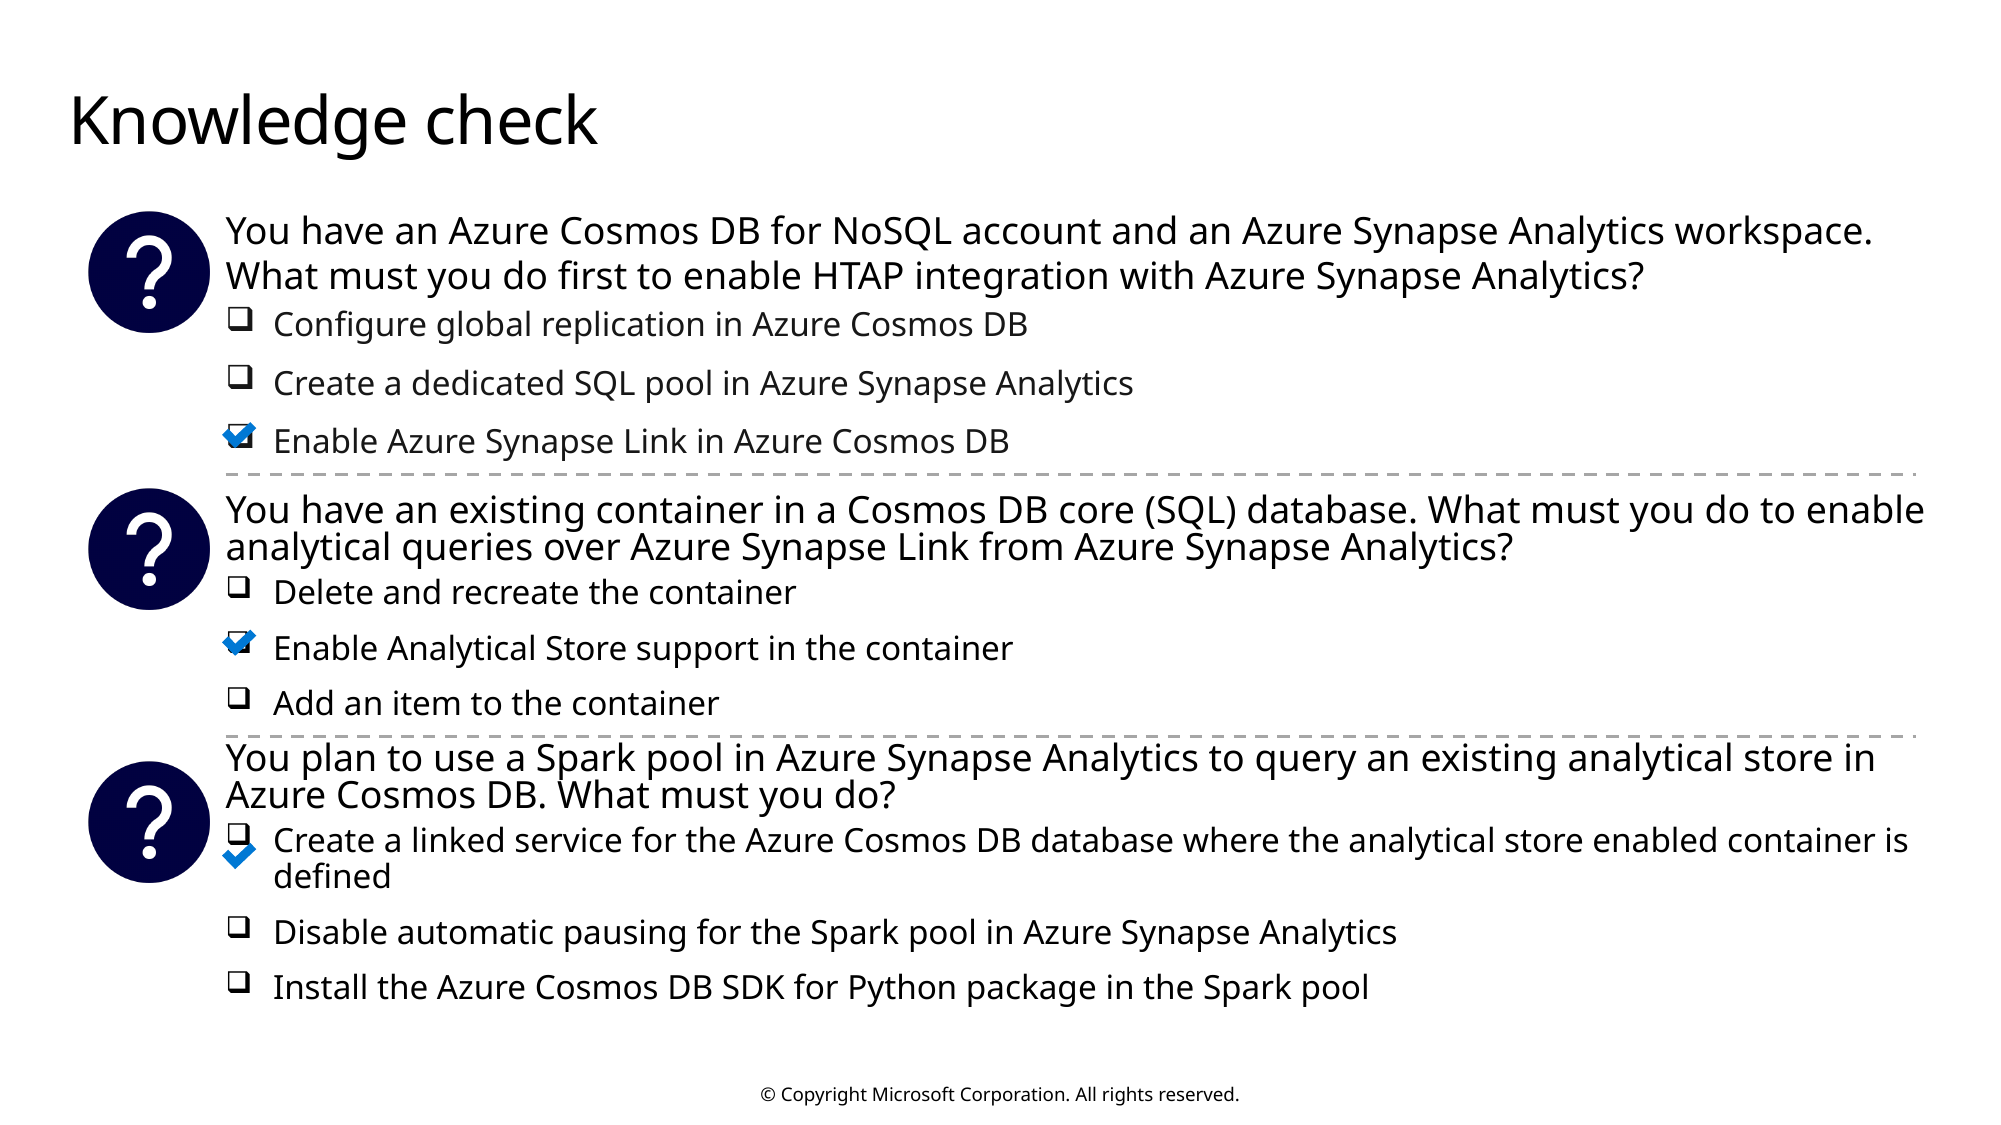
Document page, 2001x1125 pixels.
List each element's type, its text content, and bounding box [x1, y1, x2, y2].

list You have an existing container in a Cosmos DB core (SQL) database. What must you do to enable analytical queries over Azure Synapse Link from Azure Synapse Analytics? Delete and recreate the container Enable Analytical Store support in the container Add an item to the container [225, 489, 1930, 727]
list You have an Azure Cosmos DB for NoSQL account and an Azure Synapse Analytics workspace. What must you do first to enable HTAP integration with Azure Synapse Analytics? Configure global replication in Azure Cosmos DB Create a dedicated SQL pool in Azure Synapse Analytics Enable Azure Synapse Link in Azure Cosmos DB [225, 215, 1930, 452]
picture [72, 471, 226, 626]
text_box [225, 425, 253, 445]
text_box [226, 846, 253, 866]
picture [72, 745, 226, 899]
title Knowledge check [68, 72, 1930, 184]
text_box [225, 633, 253, 653]
picture [72, 195, 226, 350]
list You plan to use a Spark pool in Azure Synapse Analytics to query an existing analytical store in Azure Cosmos DB. What must you do? Create a linked service for the Azure Cosmos DB database where the analytical store enabled container is defined Disable automatic pausing for the Spark pool in Azure Synapse Analytics Install the Azure Cosmos DB SDK for Python package in the Spark pool [225, 746, 1930, 1002]
